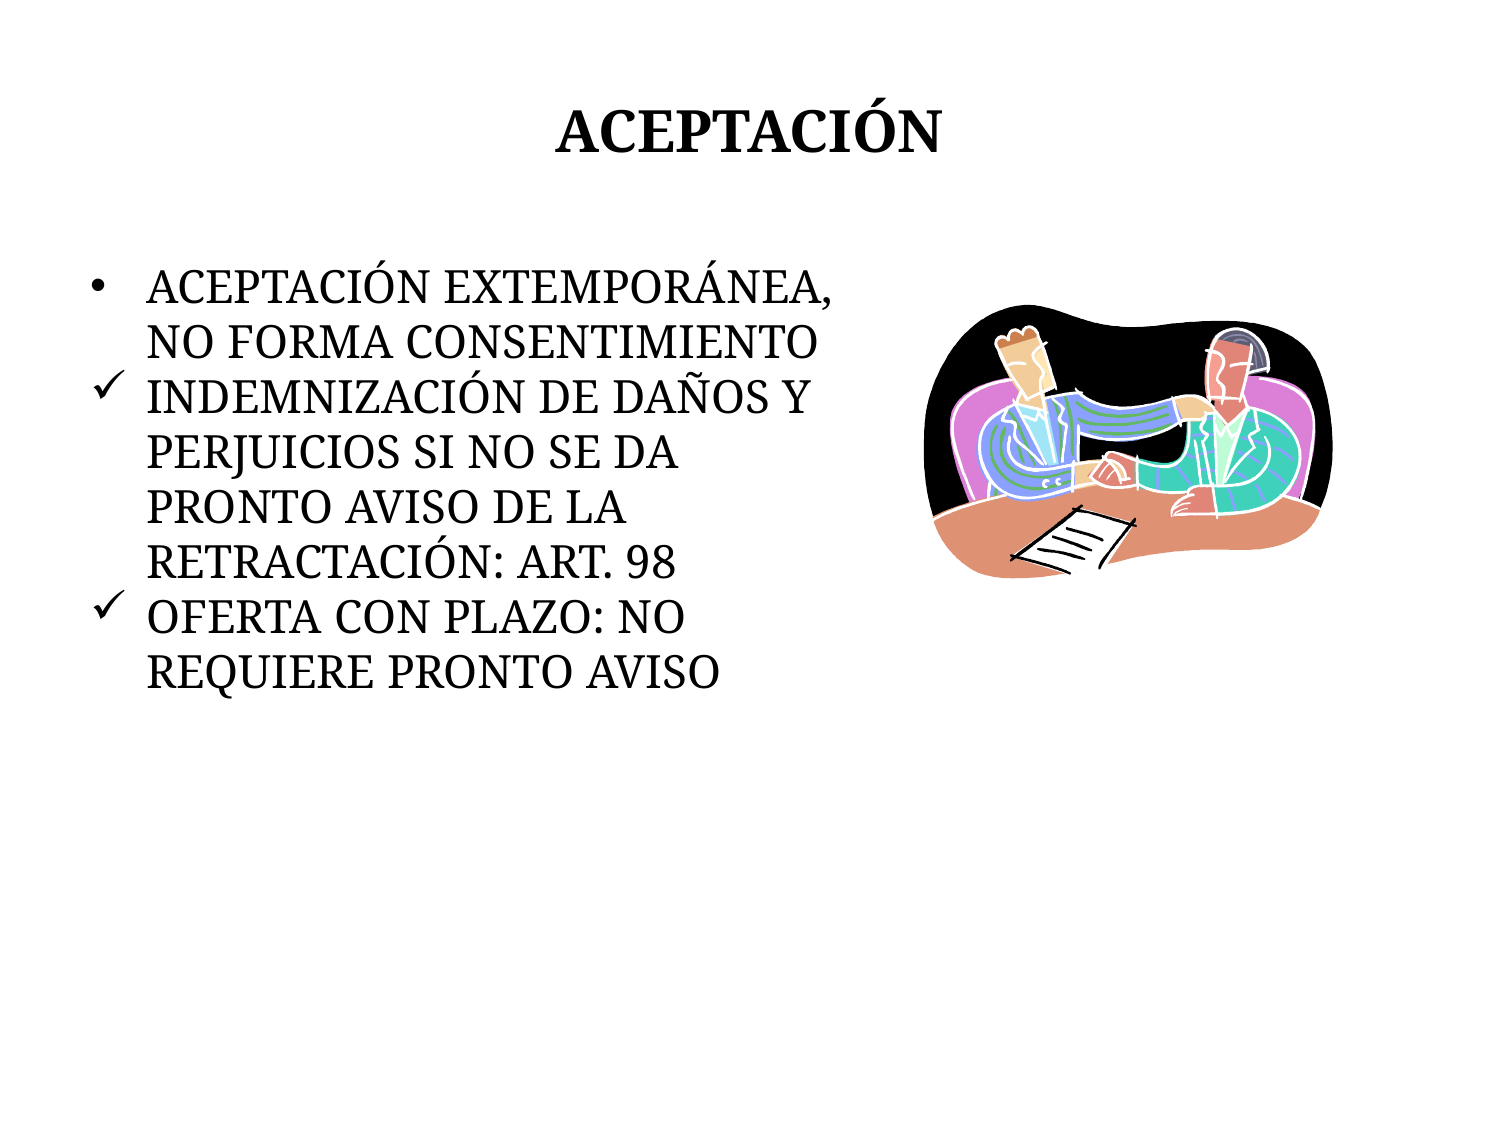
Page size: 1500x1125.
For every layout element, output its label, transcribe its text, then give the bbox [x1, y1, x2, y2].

title ACEPTACIÓN [75, 45, 1425, 213]
list ACEPTACIÓN EXTEMPORÁNEA, NO FORMA CONSENTIMIENTO INDEMNIZACIÓN DE DAÑOS Y PERJUICIOS SI NO SE DA PRONTO AVISO DE LA RETRACTACIÓN: ART. 98 OFERTA CON PLAZO: NO REQUIERE PRONTO AVISO [75, 249, 875, 1025]
picture [918, 299, 1338, 584]
